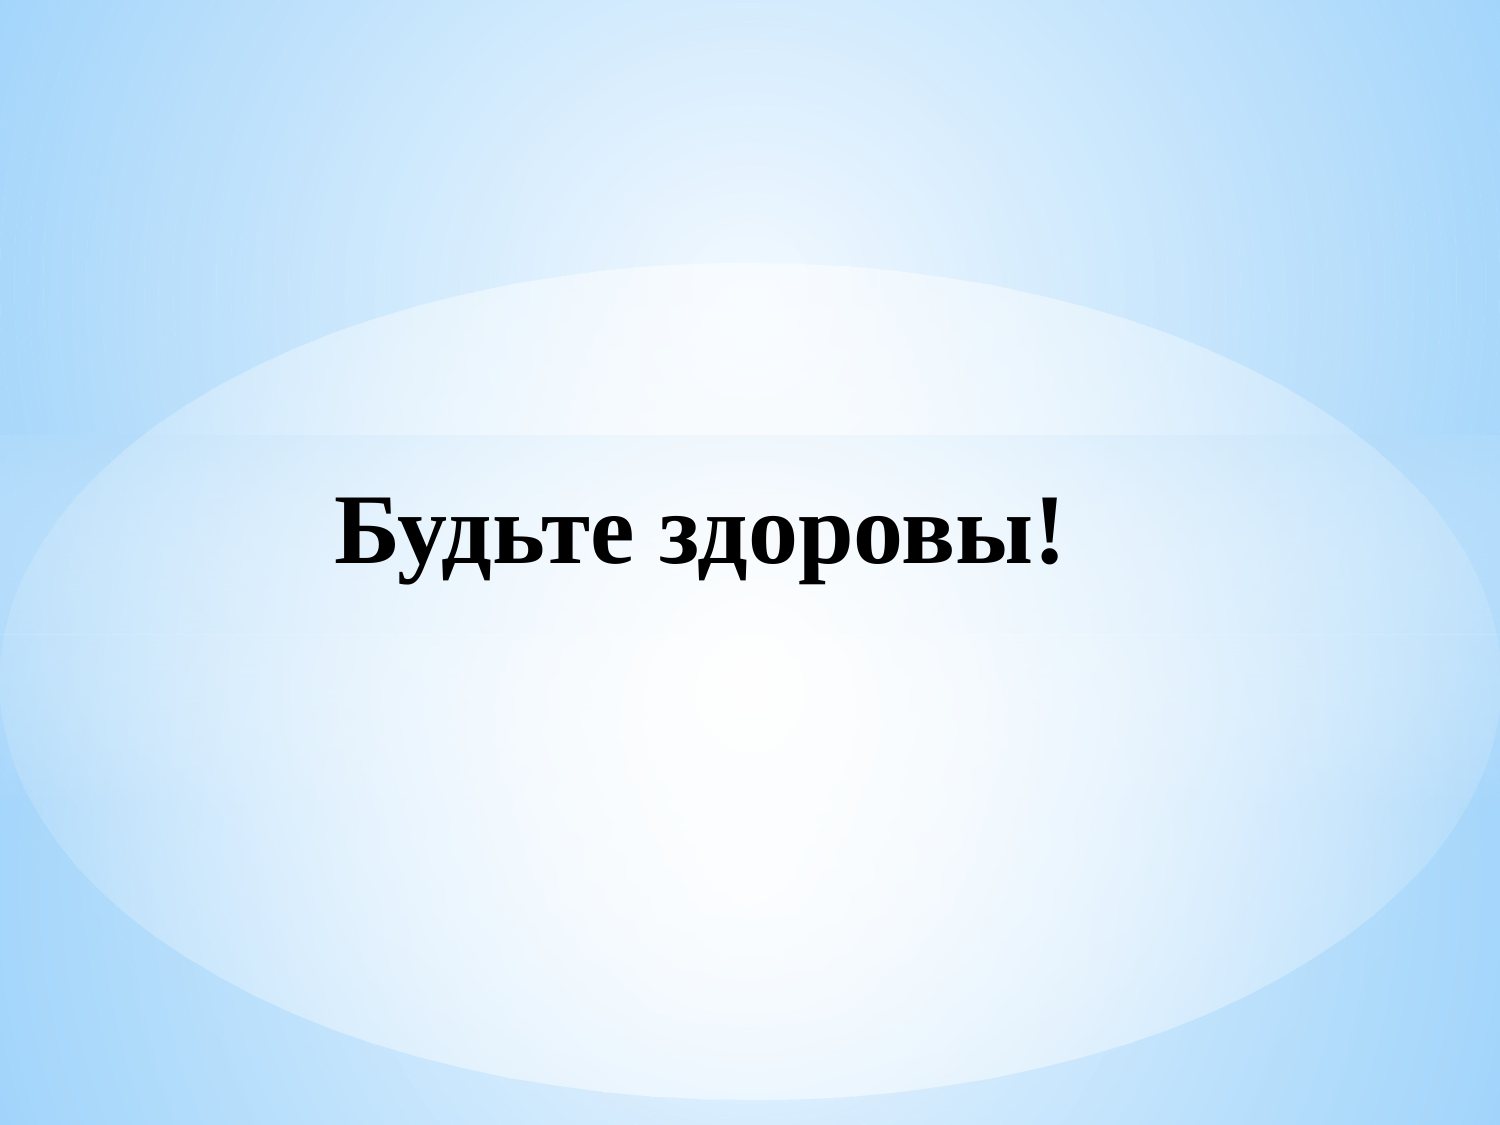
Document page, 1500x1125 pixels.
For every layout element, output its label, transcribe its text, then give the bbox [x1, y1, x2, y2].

title Будьте здоровы! [289, 456, 1188, 751]
